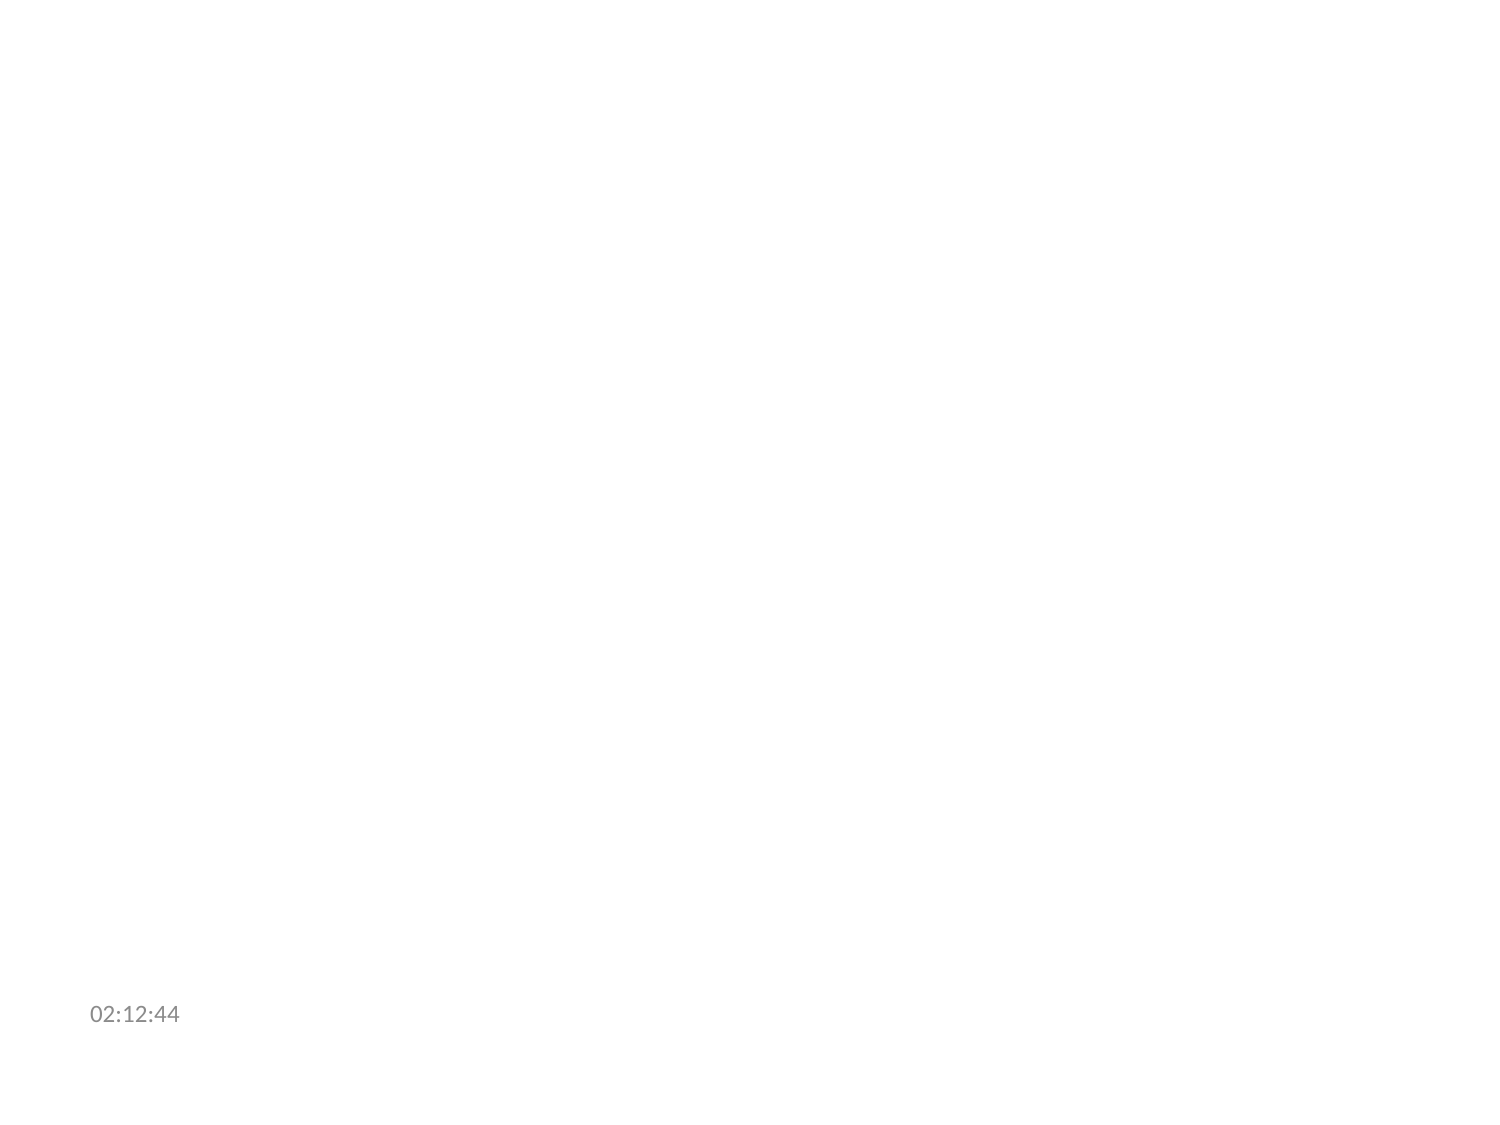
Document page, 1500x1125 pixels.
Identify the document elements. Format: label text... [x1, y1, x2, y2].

text_box 15:35:09 [75, 982, 425, 1043]
